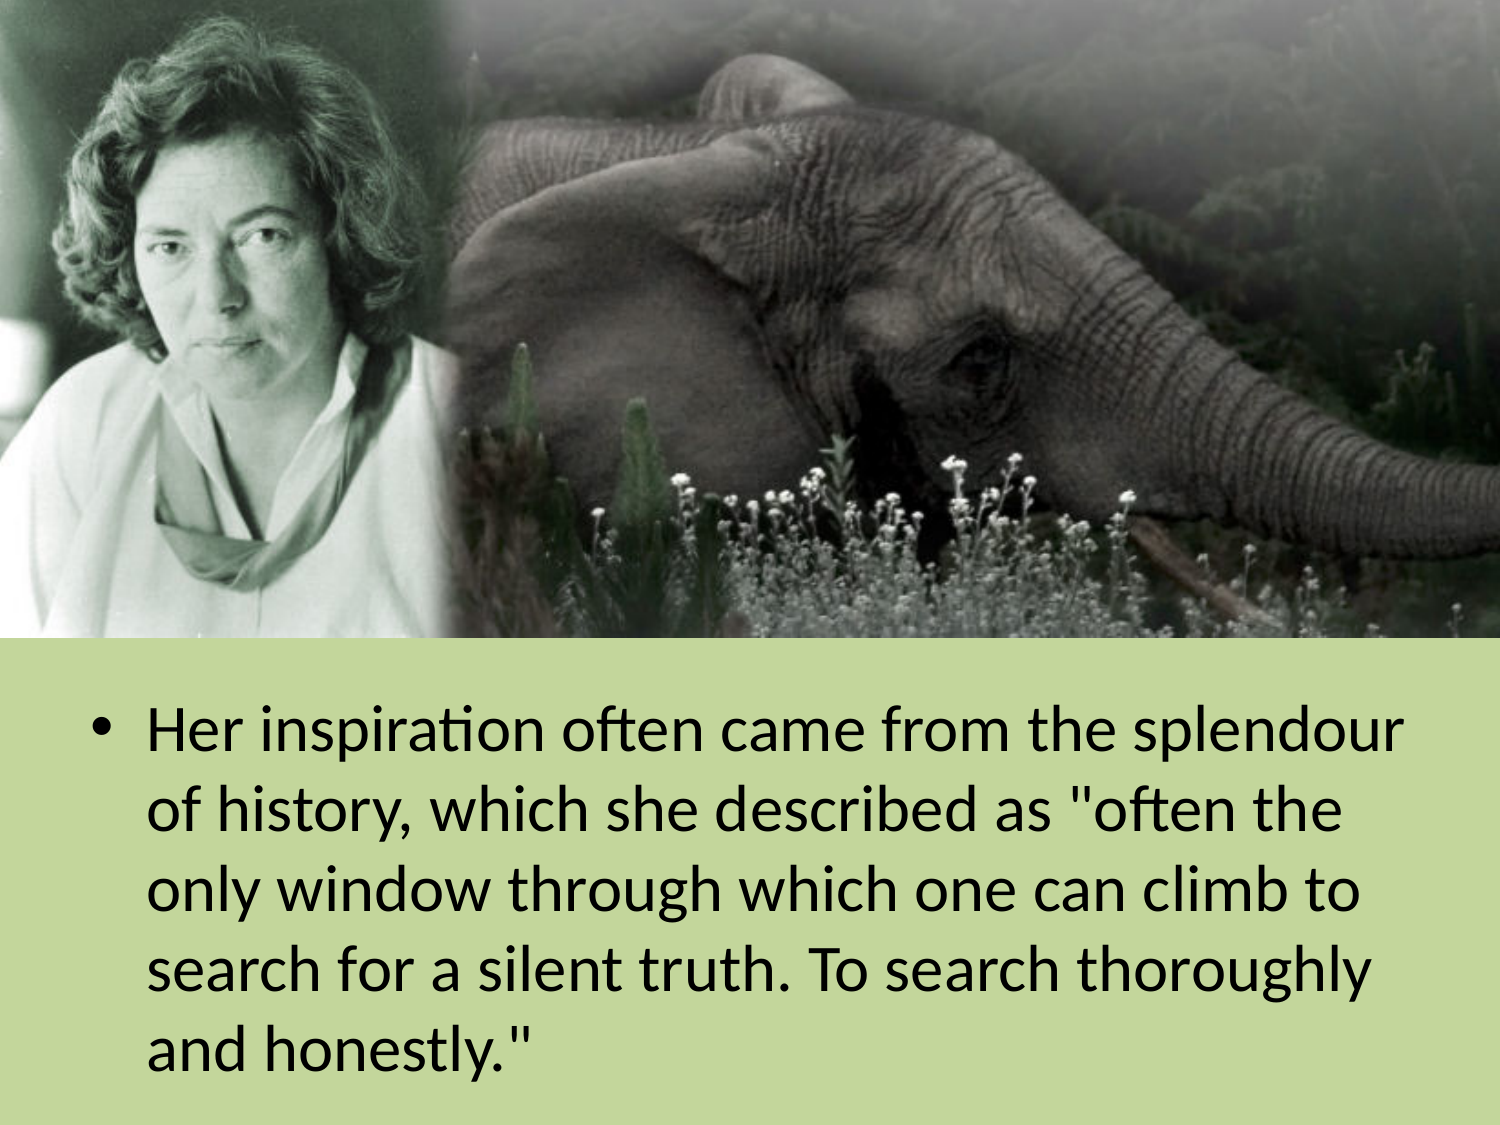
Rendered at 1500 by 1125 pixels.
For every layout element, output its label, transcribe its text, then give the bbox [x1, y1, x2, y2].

picture [0, 0, 1500, 638]
list Her inspiration often came from the splendour of history, which she described as "often the only window through which one can climb to search for a silent truth. To search thoroughly and honestly." [75, 677, 1425, 1125]
